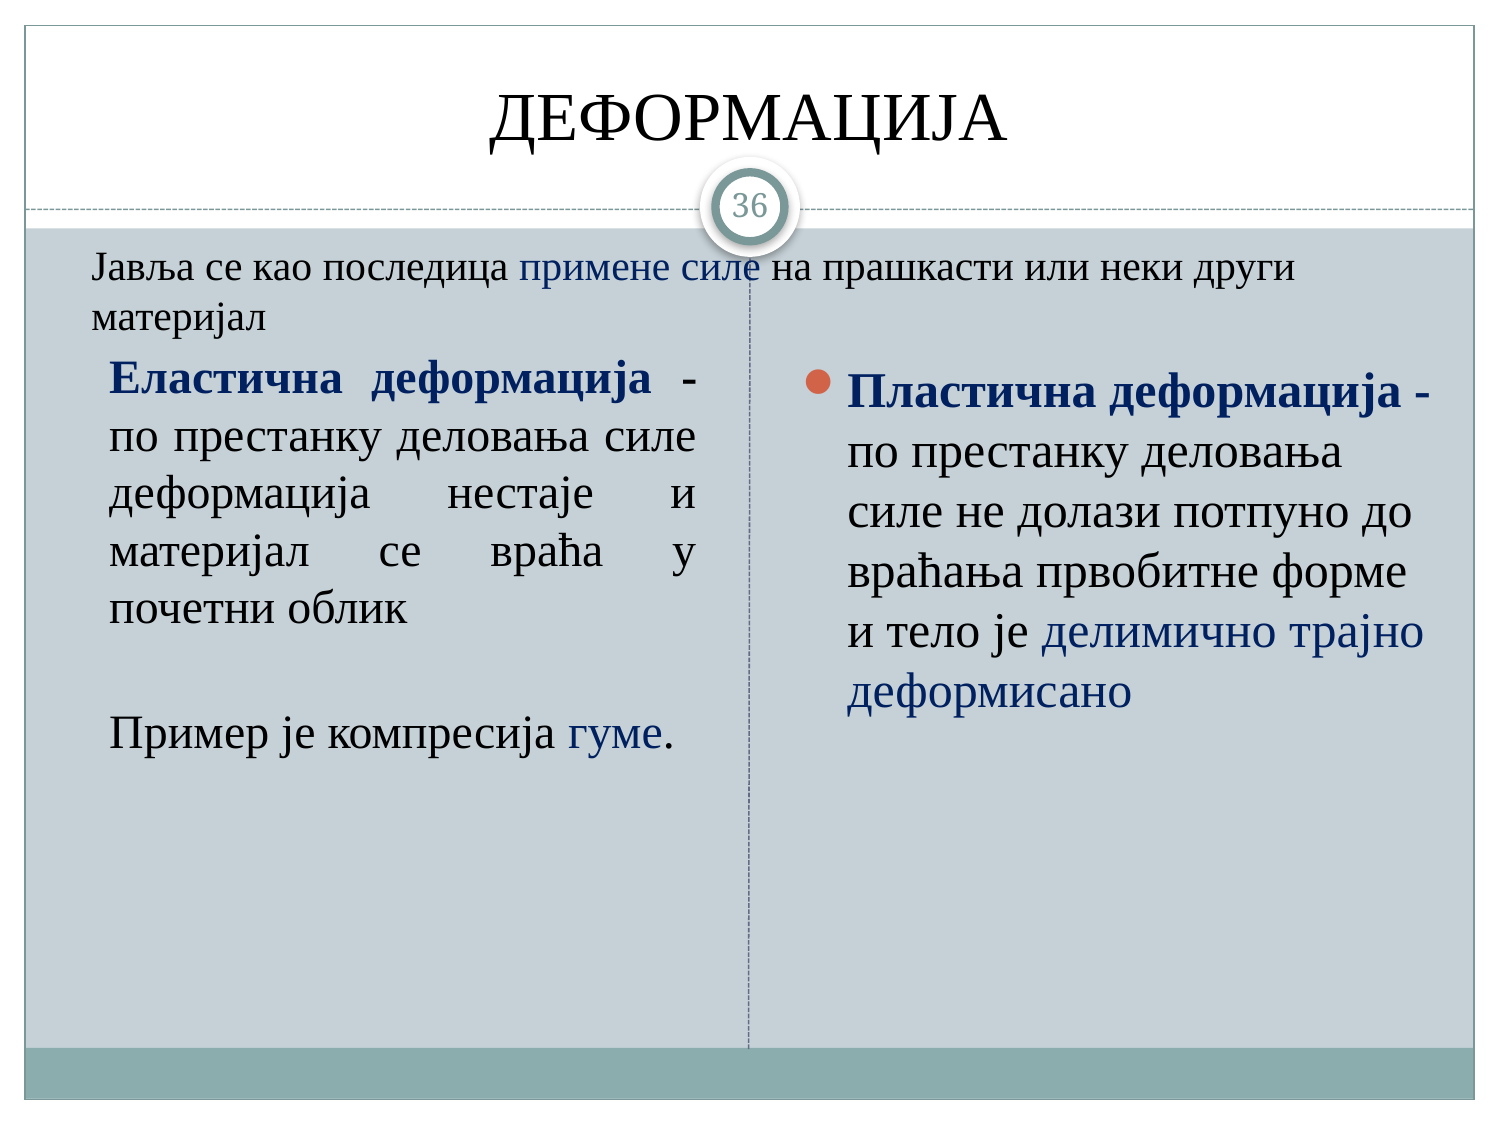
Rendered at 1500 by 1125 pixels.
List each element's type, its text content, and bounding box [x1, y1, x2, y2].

slide_number 36 [712, 170, 788, 231]
text_box Јавља се као последица примене силе на прашкасти или неки други материјал [76, 231, 1447, 347]
title ДЕФОРМАЦИЈА [49, 37, 1450, 162]
list Пластична деформација - по престанку деловања силе не долази потпуно до враћања првобитне форме и тело је делимично трајно деформисано [787, 349, 1450, 993]
list Еластична деформација - по престанку деловања силе деформација нестаје и материјал се враћа у почетни облик Пример је компресија гуме. [49, 338, 712, 993]
